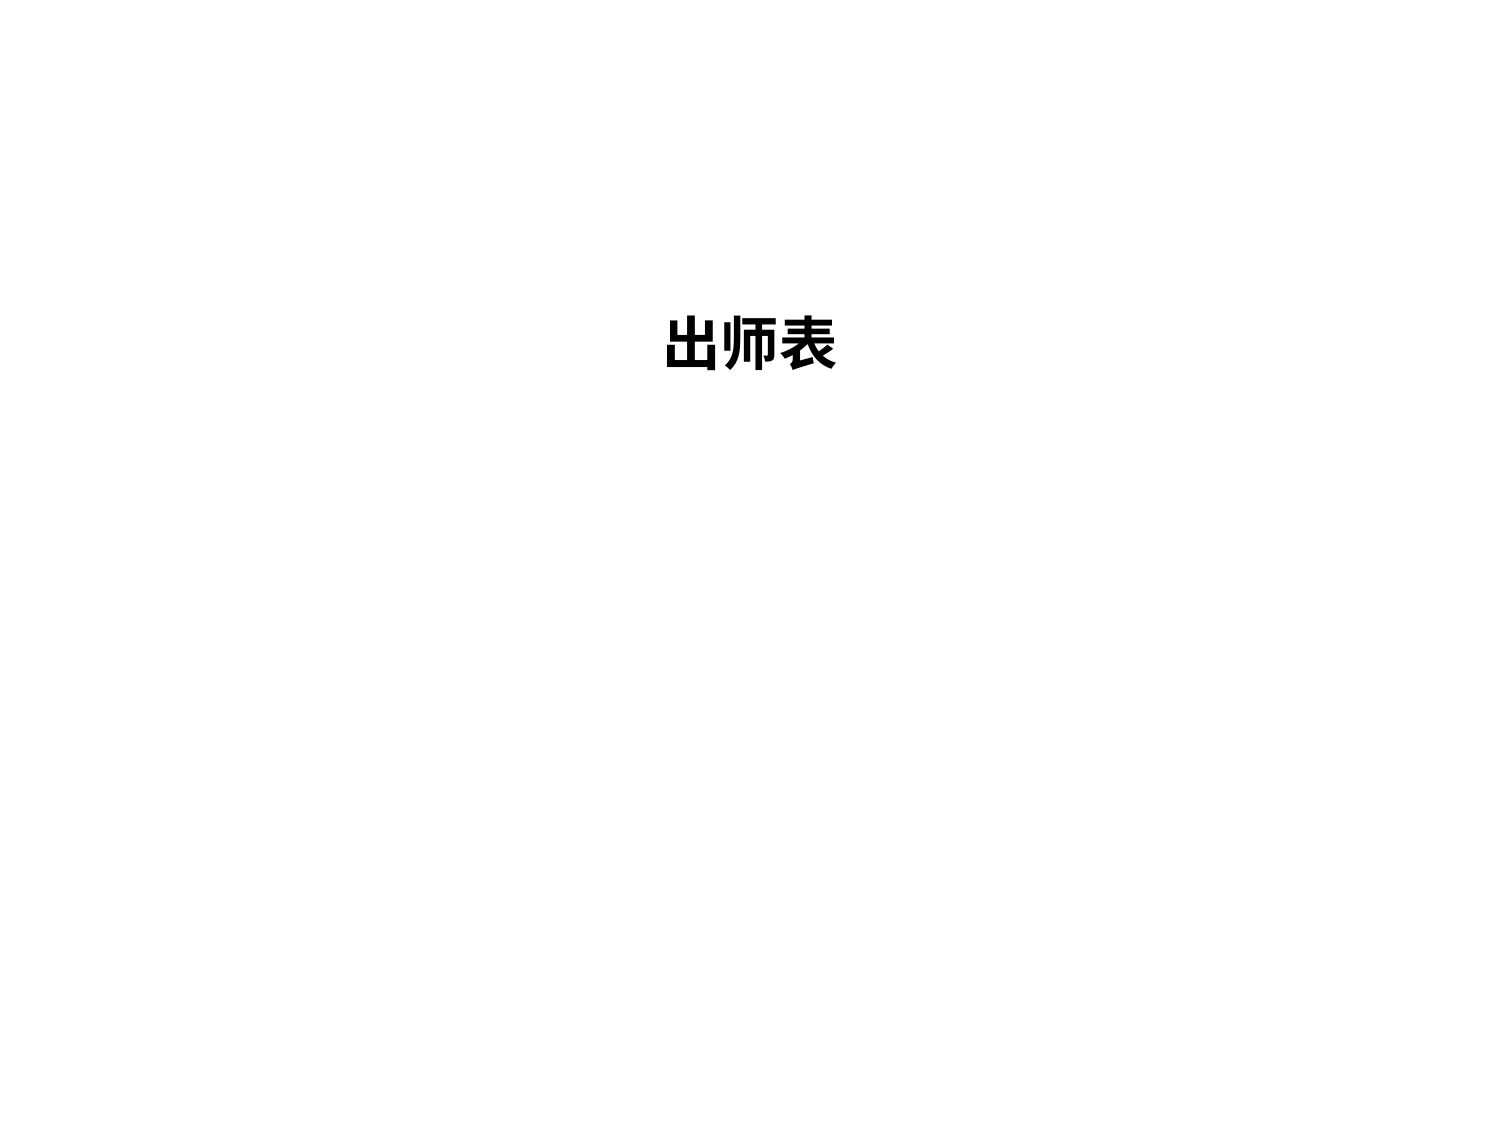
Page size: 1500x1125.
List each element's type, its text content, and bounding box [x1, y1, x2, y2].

list 出师表 [103, 299, 1397, 1014]
